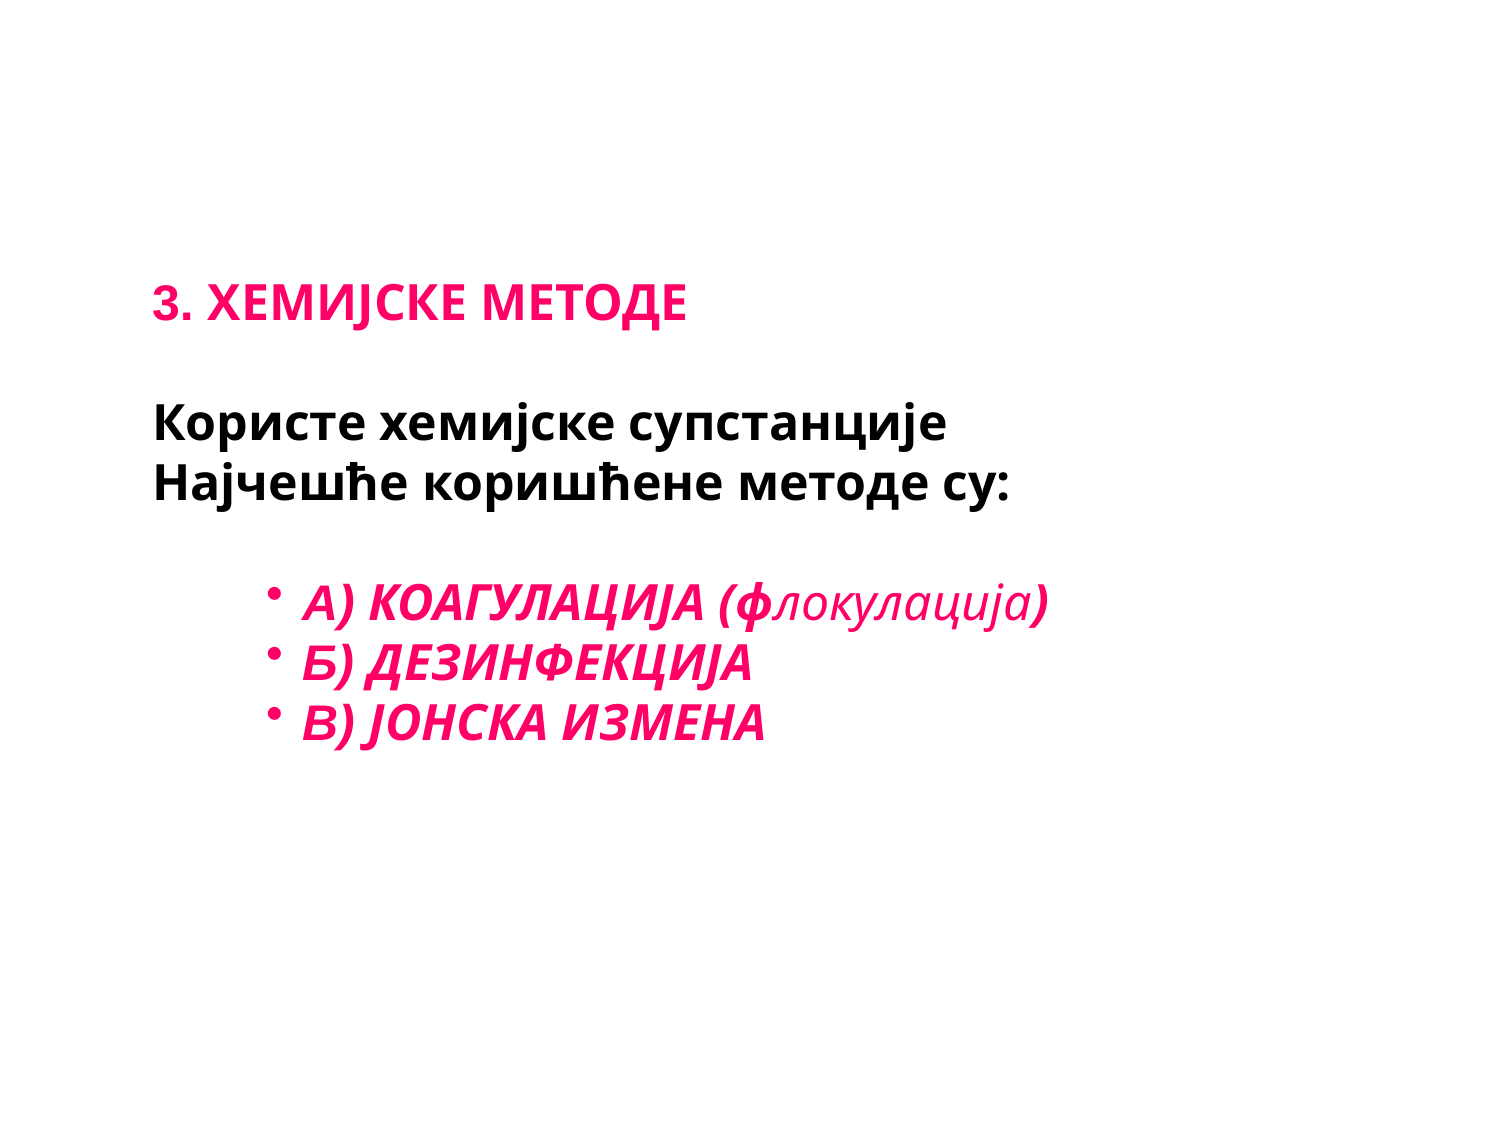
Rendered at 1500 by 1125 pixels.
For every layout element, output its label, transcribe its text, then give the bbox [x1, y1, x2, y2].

text_box 3. ХЕМИЈСКЕ МЕТОДЕ Користе хемијске супстанције Најчешће коришћене методе су: А) КОАГУЛАЦИЈА (флокулација) Б) ДЕЗИНФЕКЦИЈА В) ЈОНСКА ИЗМЕНА [137, 262, 1250, 843]
